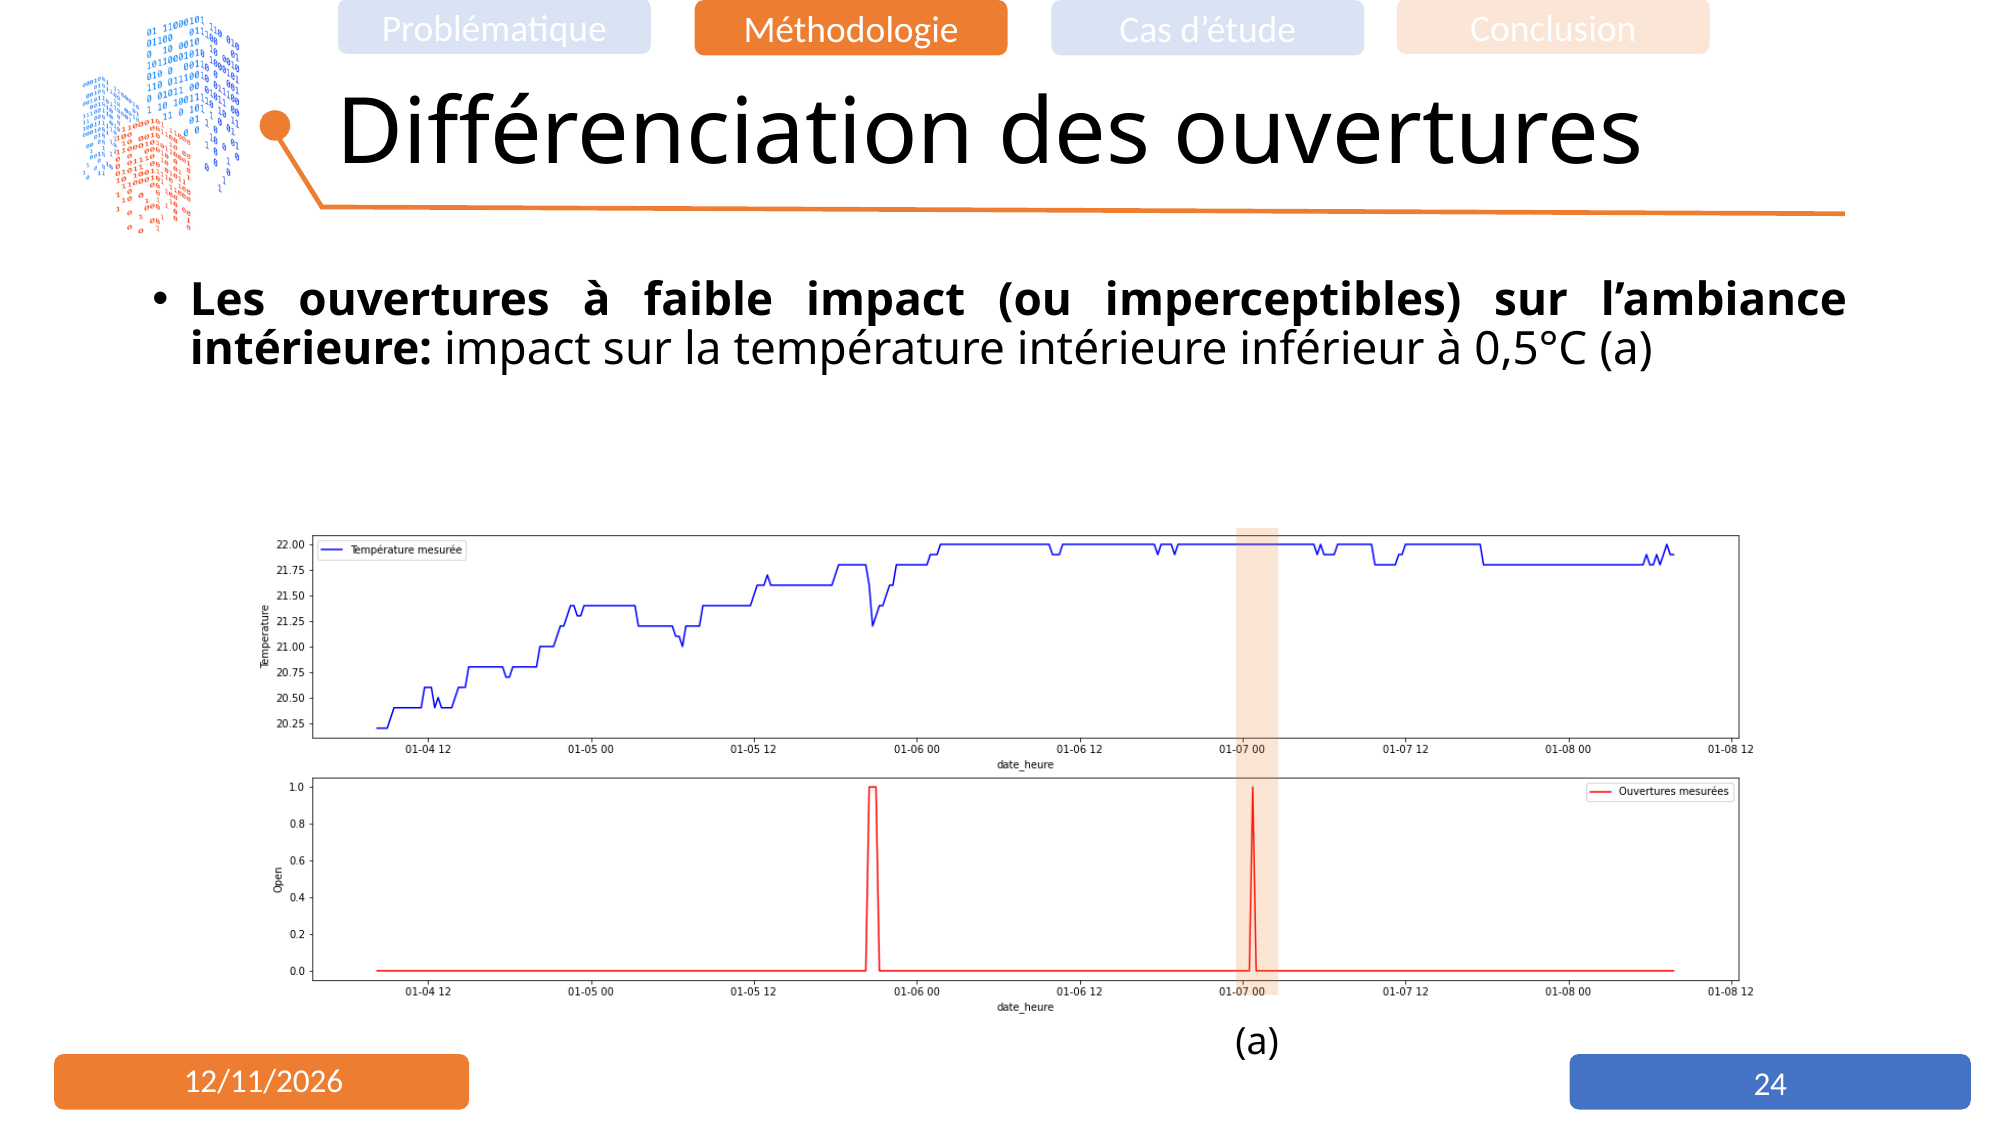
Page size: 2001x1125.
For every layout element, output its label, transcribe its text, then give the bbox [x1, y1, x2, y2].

list Les ouvertures à faible impact (ou imperceptibles) sur l’ambiance intérieure: impact sur la température intérieure inférieur à 0,5°C (a) [137, 268, 1863, 1014]
title Différenciation des ouvertures [321, 76, 1863, 184]
text_box Méthodologie [693, 0, 1009, 57]
text_box Cas d’étude [1050, 0, 1366, 57]
text_box Problématique [336, 0, 652, 56]
slide_number 24 [1569, 1054, 1971, 1110]
picture [254, 528, 1761, 1020]
picture [57, 0, 260, 253]
text_box Conclusion [1395, 0, 1711, 56]
text_box (a) [1220, 1020, 1294, 1070]
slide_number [57, 1049, 470, 1110]
